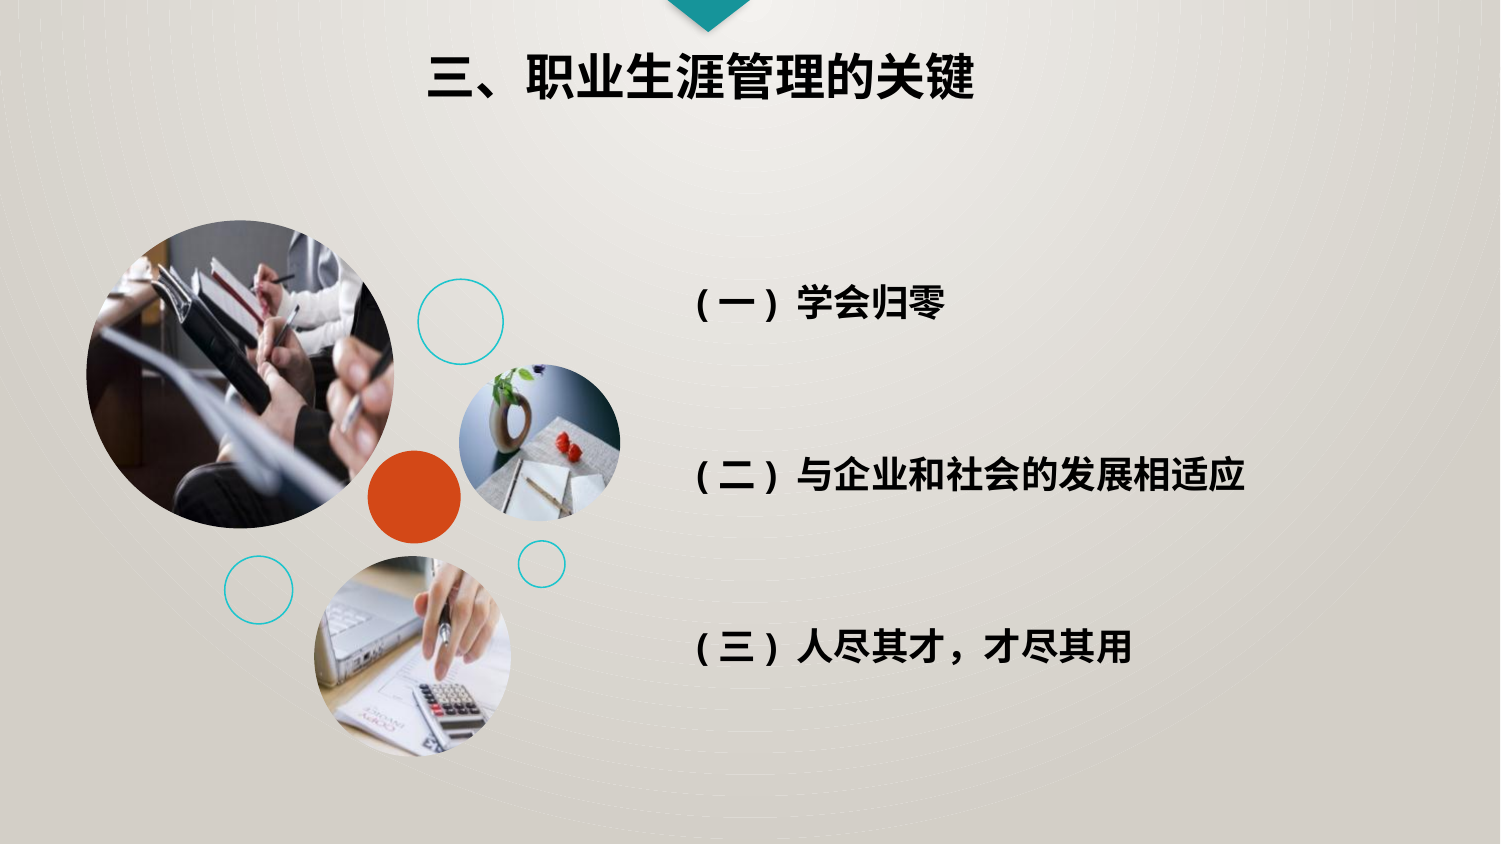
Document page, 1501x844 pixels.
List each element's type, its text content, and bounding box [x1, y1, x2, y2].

text_box [459, 364, 621, 522]
text_box [366, 449, 462, 545]
text_box (二) 与企业和社会的发展相适应 [685, 445, 1320, 502]
text_box [665, 0, 752, 34]
text_box [517, 539, 567, 589]
text_box 三、职业生涯管理的关键 [410, 37, 1007, 113]
text_box [314, 556, 511, 757]
text_box [86, 220, 395, 529]
text_box (一) 学会归零 [685, 273, 1320, 330]
text_box (三) 人尽其才，才尽其用 [685, 617, 1320, 674]
text_box [417, 278, 505, 366]
text_box [223, 555, 294, 625]
